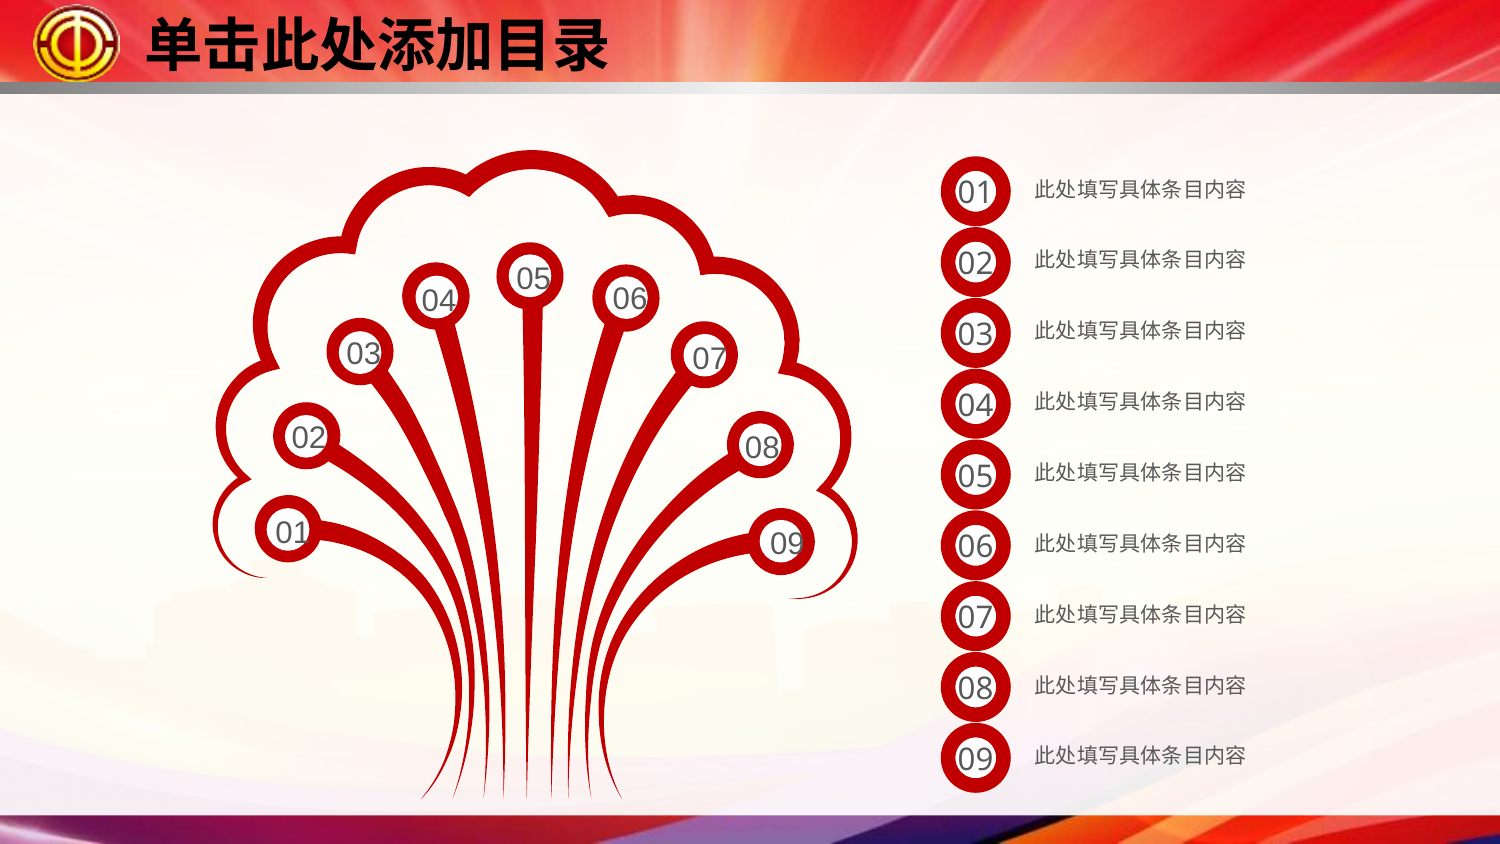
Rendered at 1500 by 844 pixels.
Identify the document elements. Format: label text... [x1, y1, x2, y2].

picture [0, 0, 1500, 82]
text_box 此处填写具体条目内容 [1019, 310, 1263, 351]
text_box 01 [947, 162, 1005, 221]
text_box 此处填写具体条目内容 [1019, 168, 1263, 209]
text_box 04 [947, 374, 1005, 433]
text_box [211, 148, 858, 800]
text_box 05 [947, 445, 1005, 504]
text_box 此处填写具体条目内容 [1019, 381, 1263, 422]
text_box 此处填写具体条目内容 [1019, 735, 1263, 776]
text_box 此处填写具体条目内容 [1019, 522, 1263, 563]
text_box 09 [947, 729, 1005, 787]
text_box 此处填写具体条目内容 [1019, 593, 1263, 634]
text_box 03 [947, 304, 1005, 362]
picture [0, 816, 1500, 844]
text_box 07 [947, 587, 1005, 645]
text_box 此处填写具体条目内容 [1019, 452, 1263, 493]
text_box 06 [947, 516, 1005, 575]
text_box 08 [947, 658, 1005, 716]
text_box 此处填写具体条目内容 [1019, 239, 1263, 280]
text_box 此处填写具体条目内容 [1019, 664, 1263, 705]
text_box 02 [947, 233, 1005, 291]
